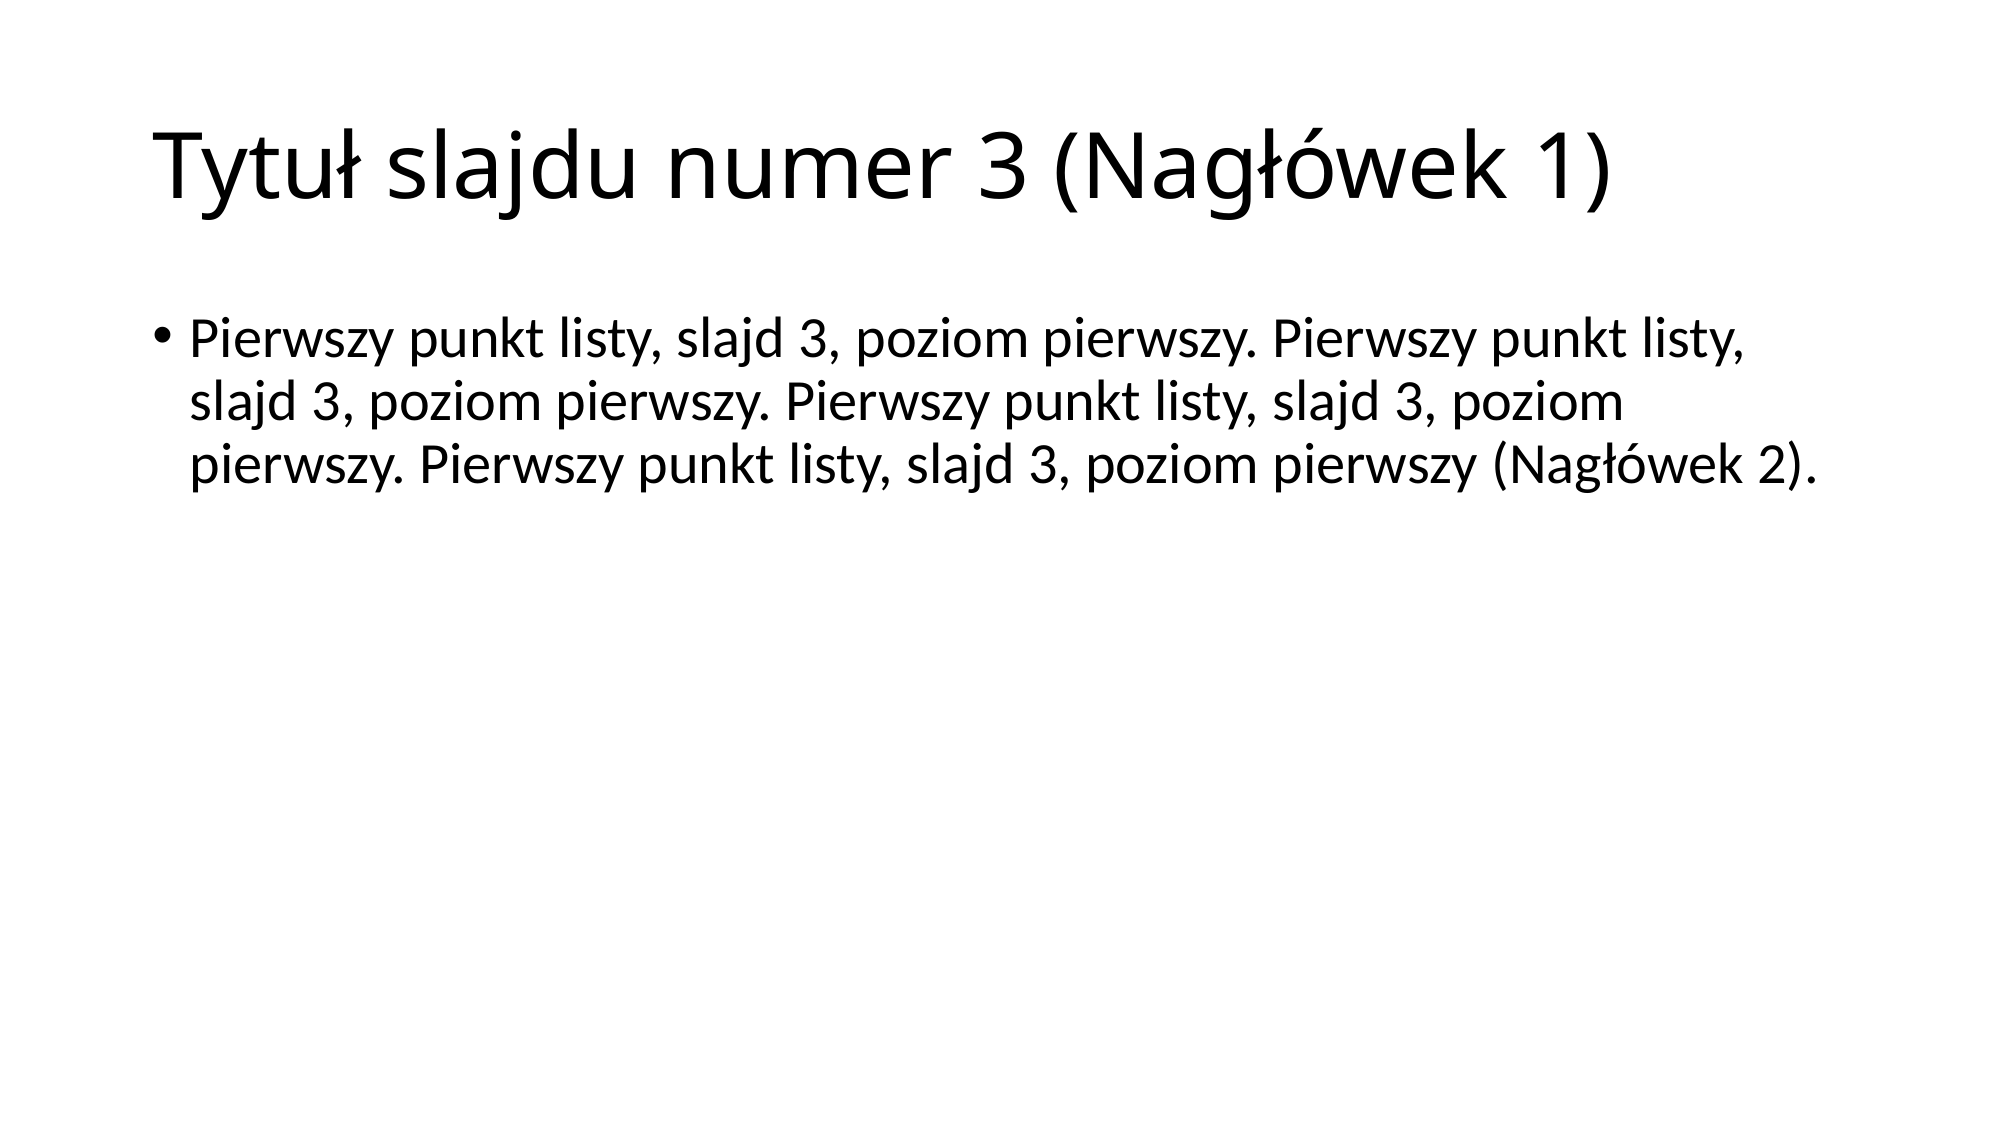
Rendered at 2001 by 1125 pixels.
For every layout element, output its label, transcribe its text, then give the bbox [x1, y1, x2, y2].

title Tytuł slajdu numer 3 (Nagłówek 1) [137, 59, 1863, 278]
list Pierwszy punkt listy, slajd 3, poziom pierwszy. Pierwszy punkt listy, slajd 3, poziom pierwszy. Pierwszy punkt listy, slajd 3, poziom pierwszy. Pierwszy punkt listy, slajd 3, poziom pierwszy (Nagłówek 2). [137, 299, 1863, 1014]
